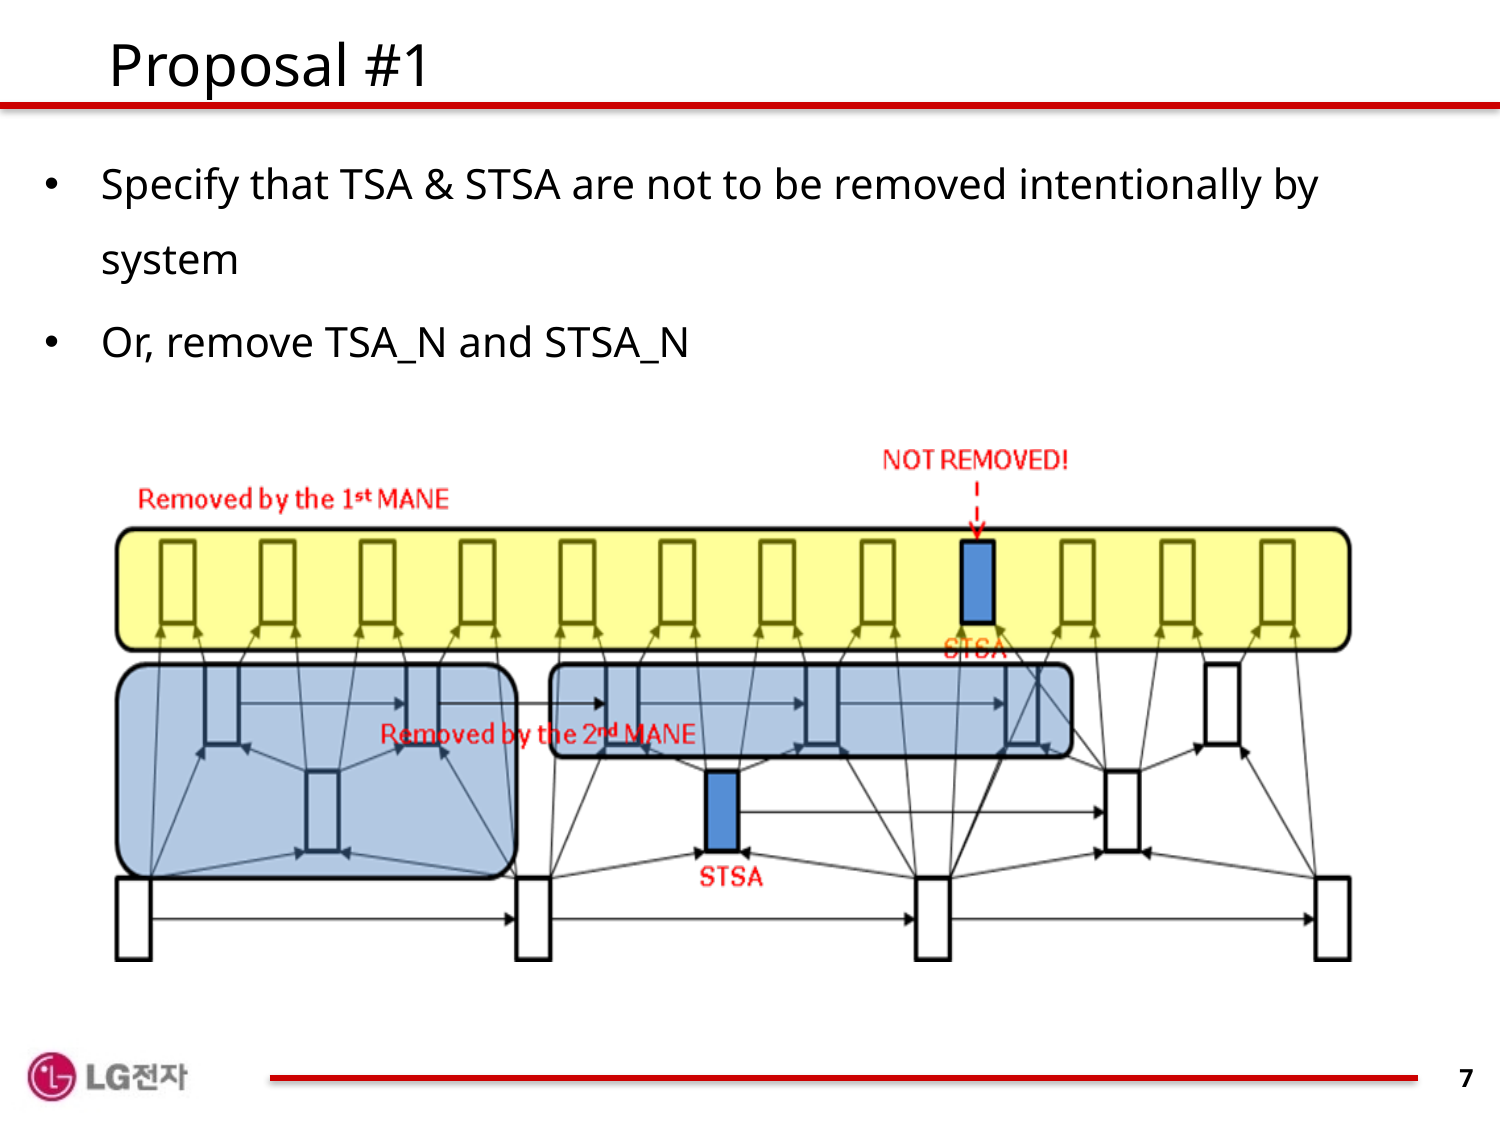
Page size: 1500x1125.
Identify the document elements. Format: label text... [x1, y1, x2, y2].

list Specify that TSA & STSA are not to be removed intentionally by system Or, remove TSA_N and STSA_N [29, 125, 1471, 433]
picture [0, 1037, 249, 1125]
picture [111, 432, 1353, 965]
slide_number 7 [1417, 1054, 1489, 1114]
title Proposal #1 [93, 32, 1243, 94]
